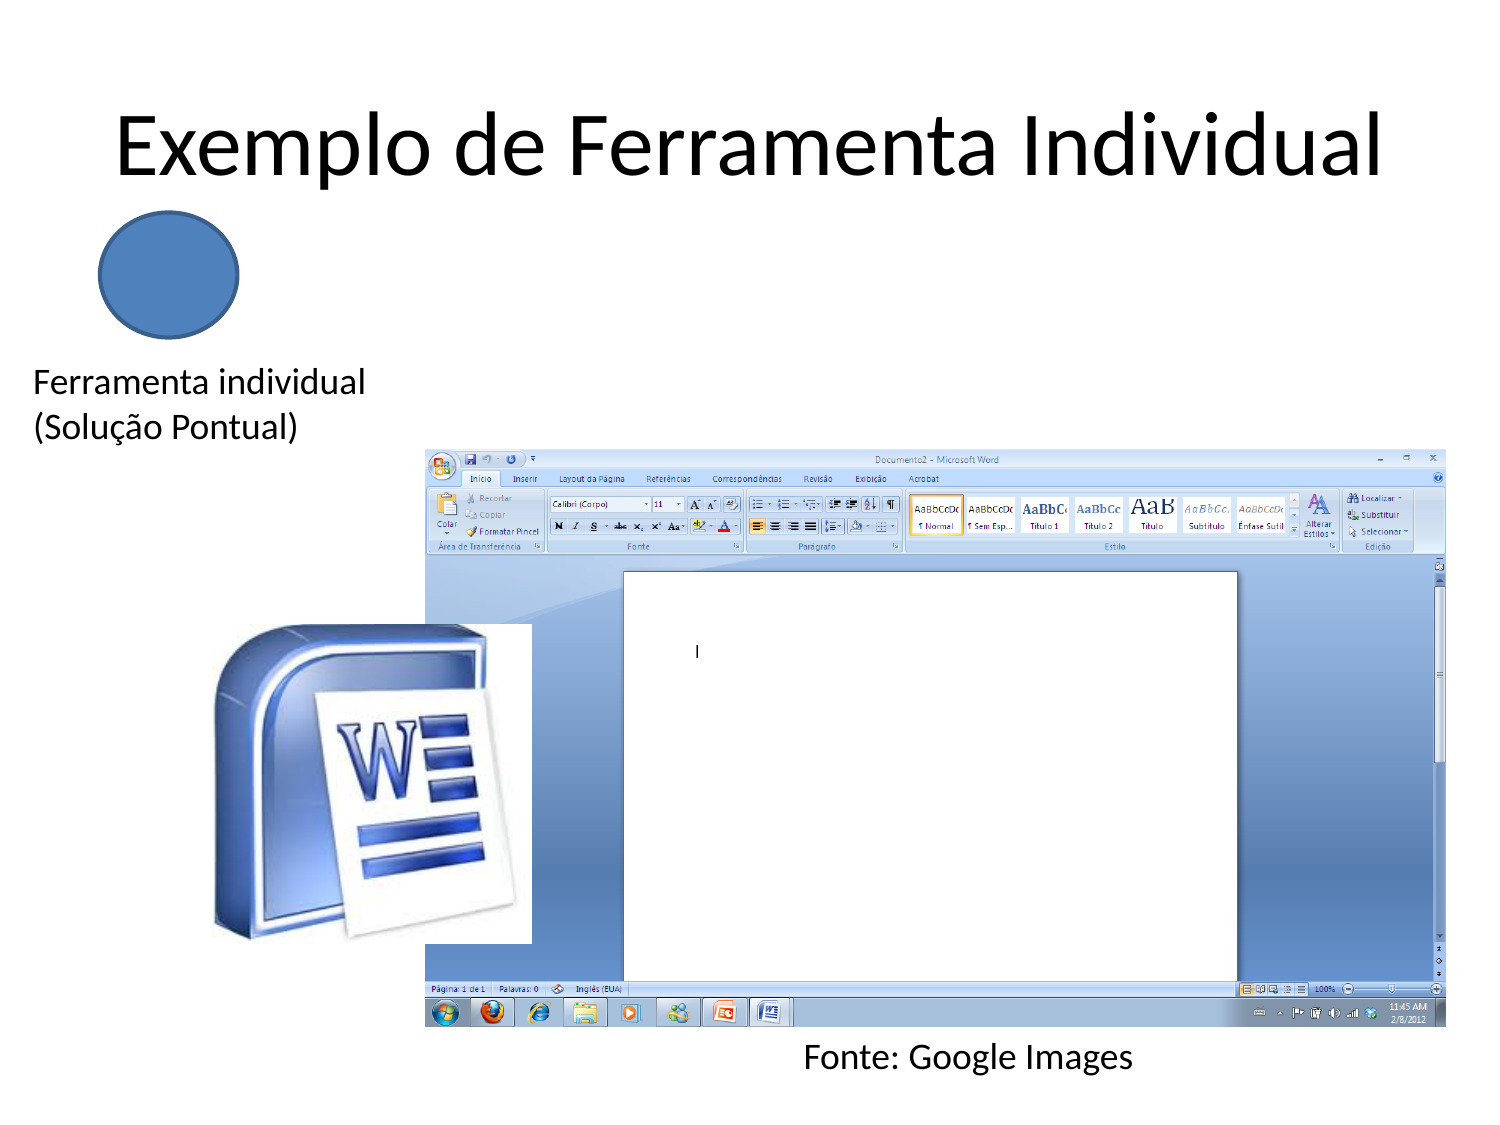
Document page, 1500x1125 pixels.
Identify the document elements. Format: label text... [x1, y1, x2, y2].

text_box Fonte: Google Images [662, 1035, 1275, 1085]
text_box Ferramenta individual (Solução Pontual) [18, 349, 382, 455]
picture [212, 449, 1446, 1027]
text_box [97, 210, 240, 340]
title Exemplo de Ferramenta Individual [75, 45, 1425, 233]
